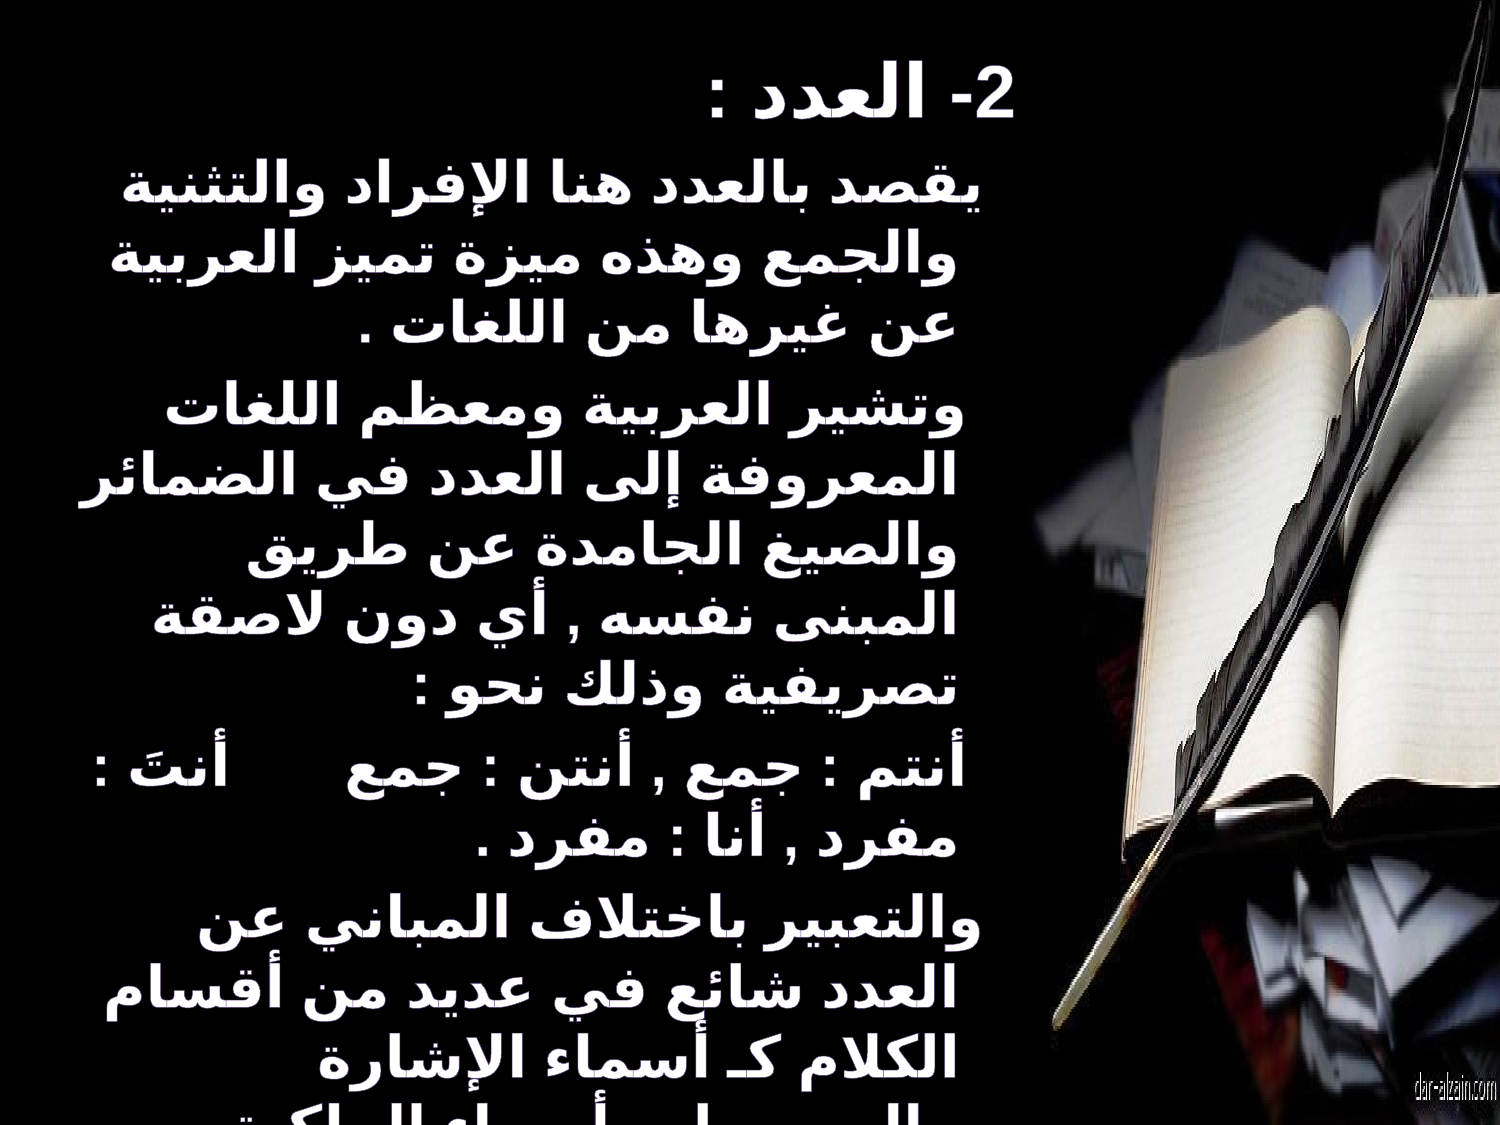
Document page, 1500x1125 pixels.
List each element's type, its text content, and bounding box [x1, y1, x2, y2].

list 2- العدد : يقصد بالعدد هنا الإفراد والتثنية والجمع وهذه ميزة تميز العربية عن غيرها من اللغات . وتشير العربية ومعظم اللغات المعروفة إلى العدد في الضمائر والصيغ الجامدة عن طريق المبنى نفسه , أي دون لاصقة تصريفية وذلك نحو : أنتم : جمع , أنتن : جمع أنتَ : مفرد , أنا : مفرد . والتعبير باختلاف المباني عن العدد شائع في عديد من أقسام الكلام كـ أسماء الإشارة والموصول وأسماء الملكية ( الصفات ) كما هي الحال في الفرنسية . والسبب في هذا هو أن هذه الأسماء تتصرف بالمباني لا بالعلامات شأنها في ذلك شأن الضمائر . [35, 35, 1014, 668]
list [1019, 0, 1500, 1125]
